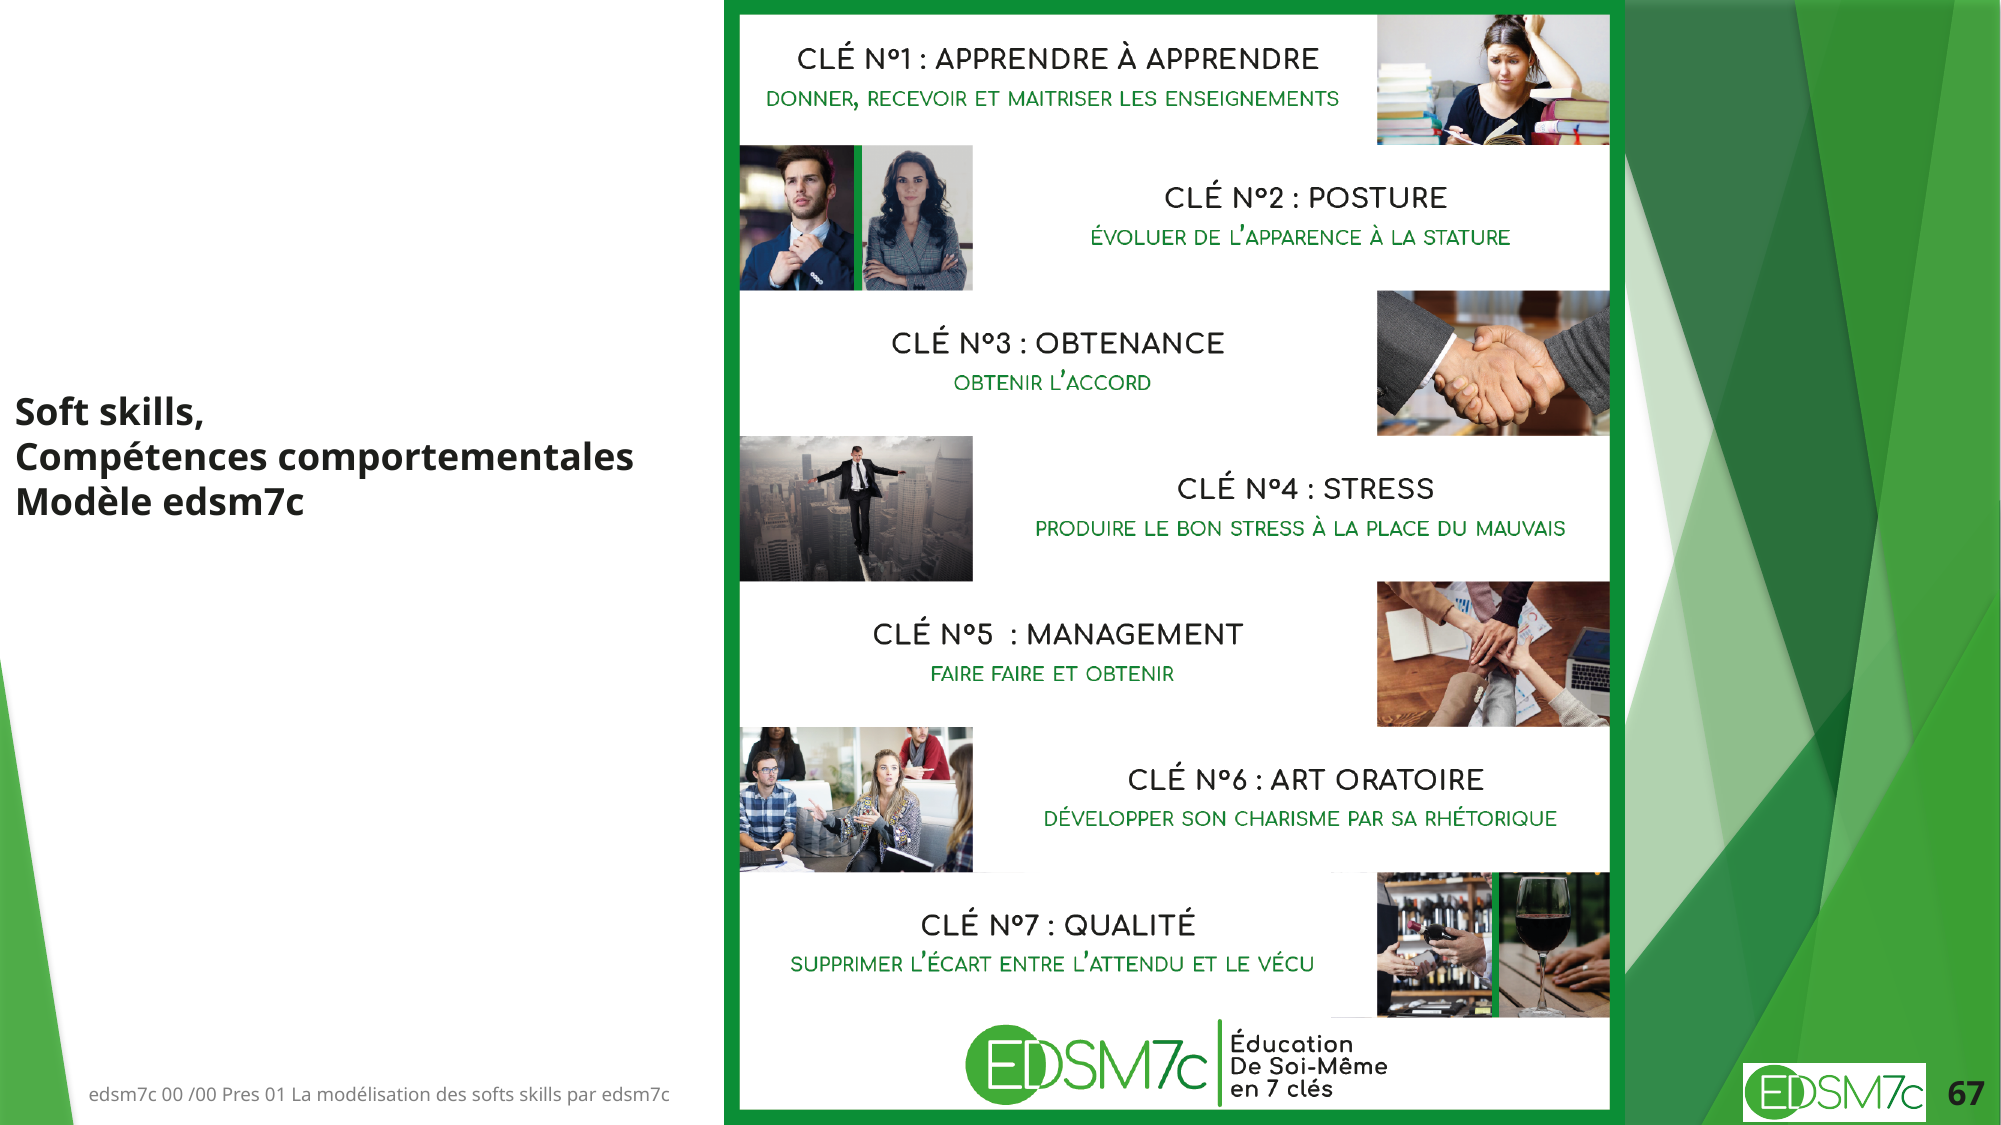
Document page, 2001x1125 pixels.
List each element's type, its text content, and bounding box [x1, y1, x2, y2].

picture [723, 0, 1626, 1125]
text_box Soft skills, Compétences comportementales Modèle edsm7c [0, 381, 718, 531]
picture [1742, 1061, 1927, 1123]
footer edsm7c 00 /00 Pres 01 La modélisation des softs skills par edsm7c [73, 1065, 719, 1125]
text_box 67 [1928, 1065, 2000, 1125]
